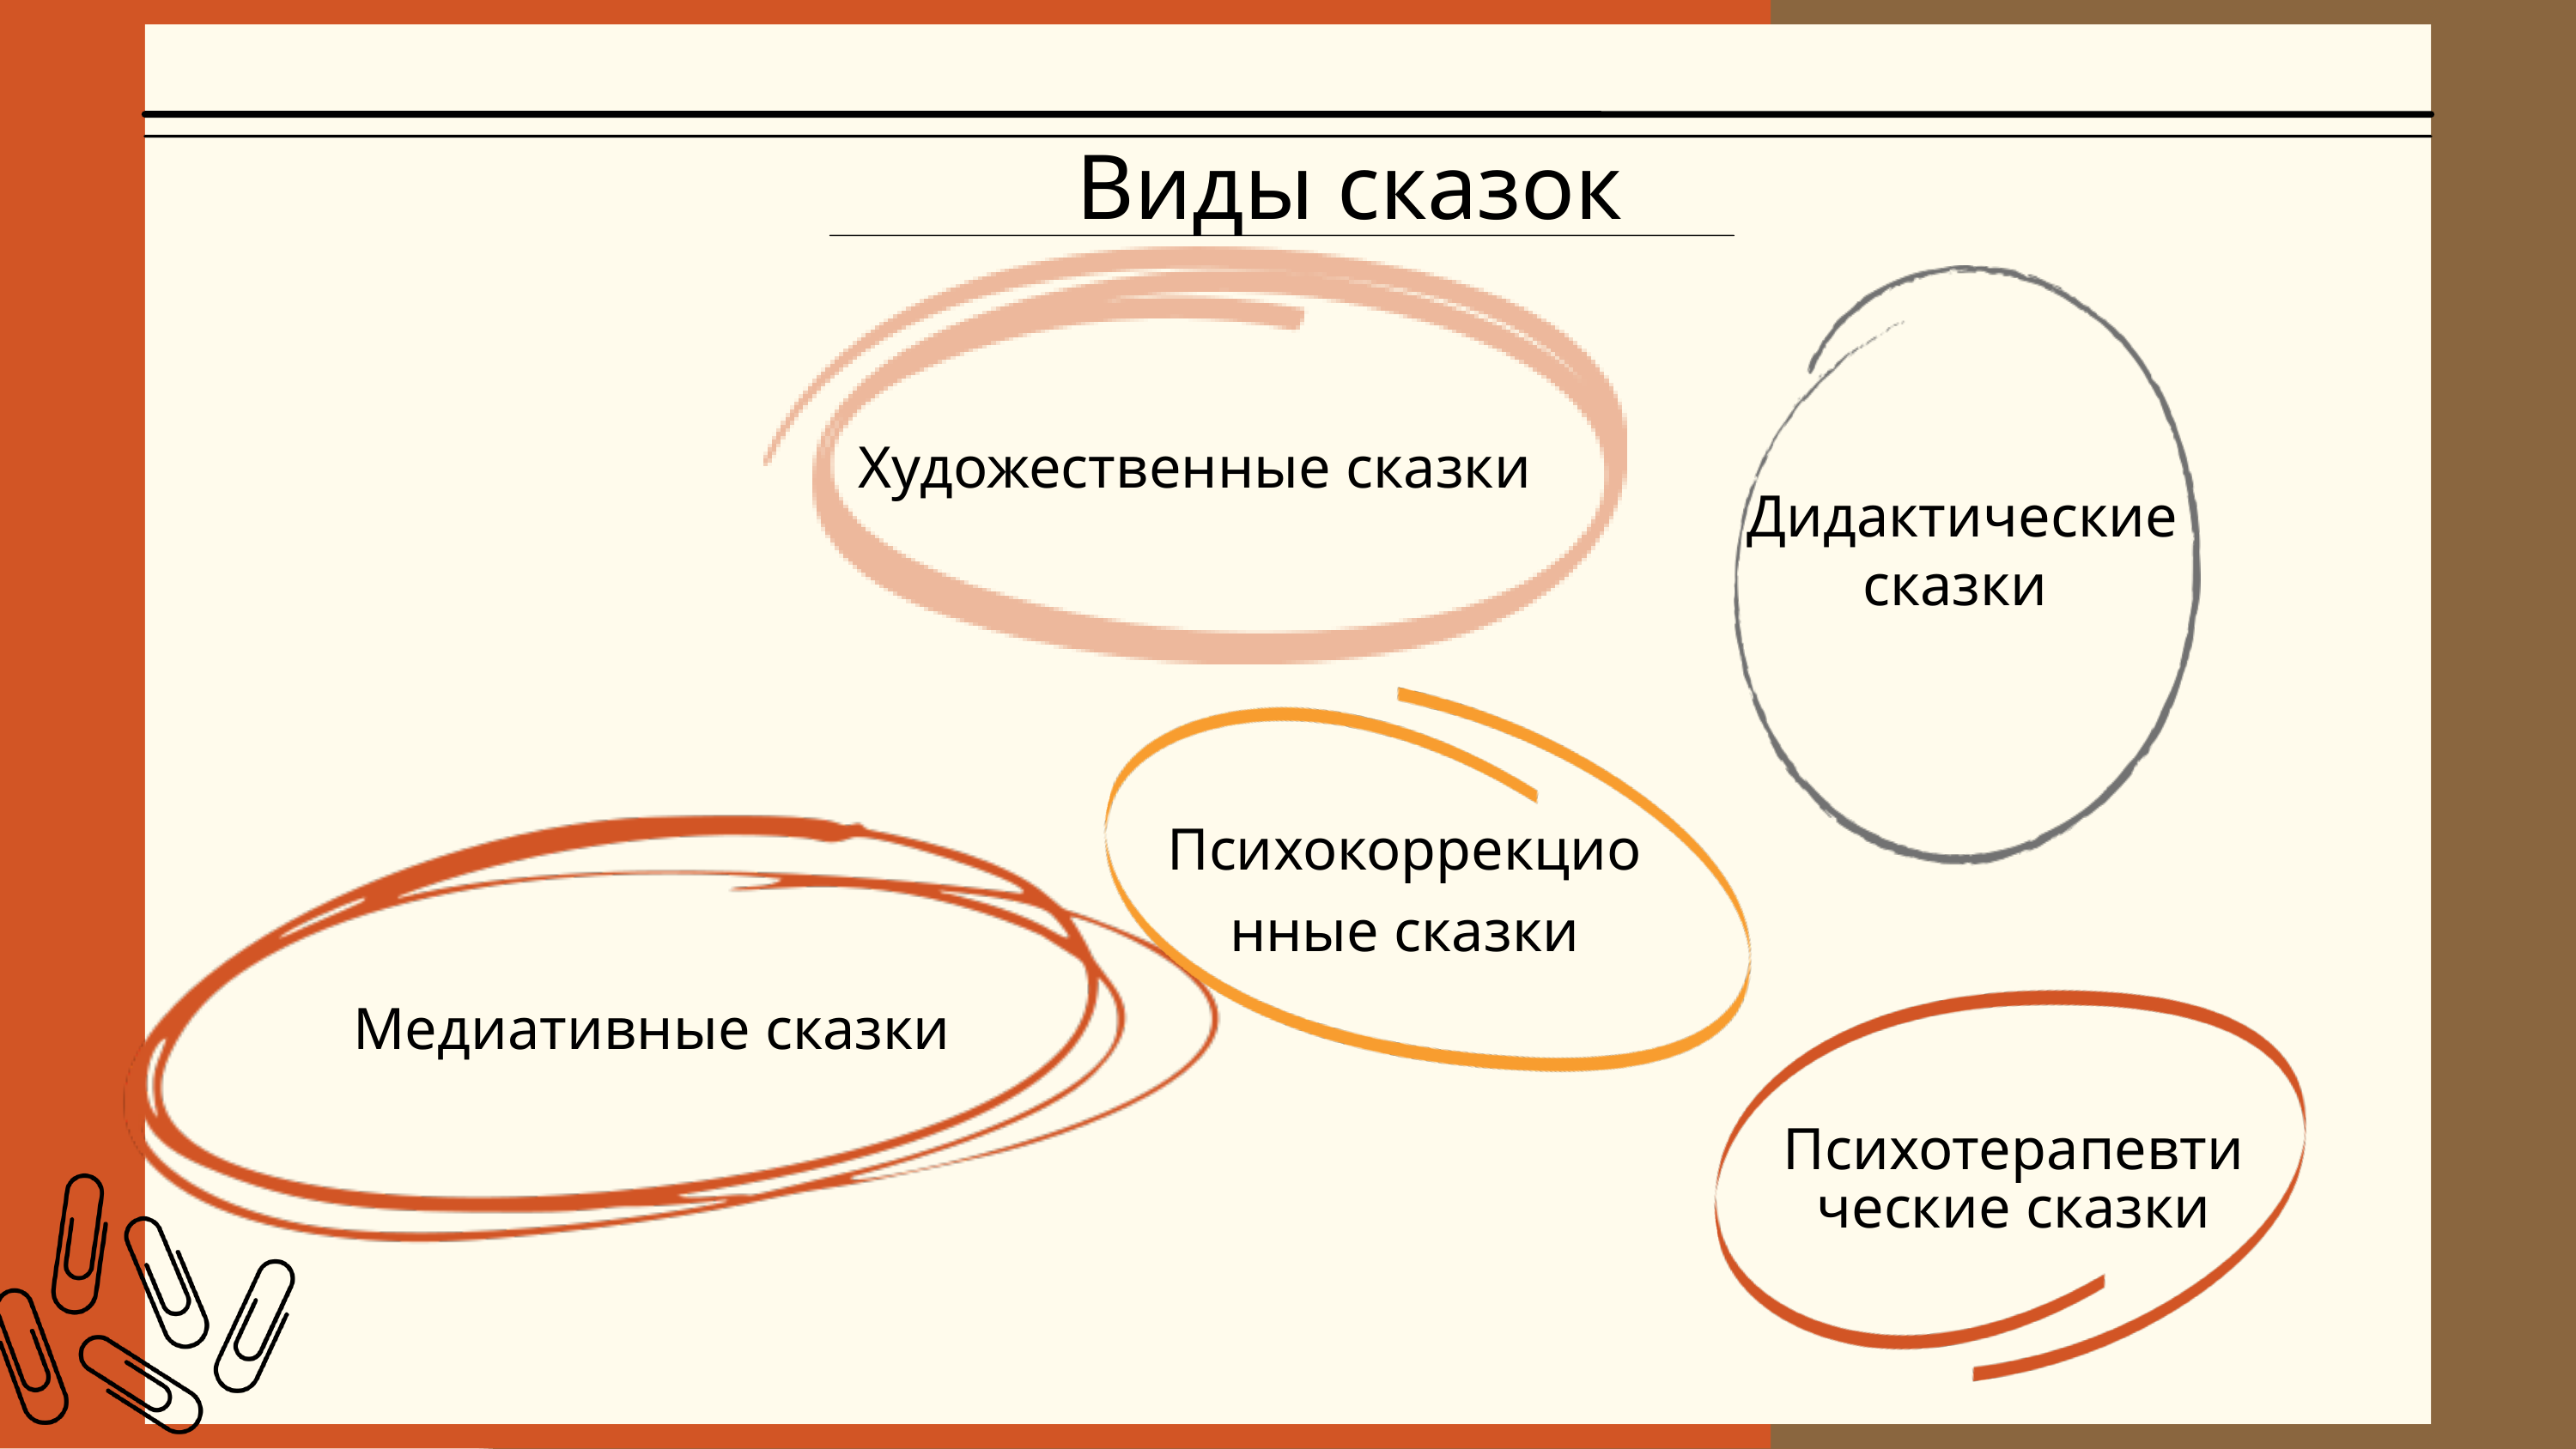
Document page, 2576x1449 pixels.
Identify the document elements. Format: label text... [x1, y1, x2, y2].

picture [0, 246, 2339, 1434]
text_box [144, 115, 2432, 136]
text_box Виды сказок [872, 129, 1827, 238]
text_box [1771, 0, 2576, 1449]
text_box [144, 136, 2432, 1424]
text_box [0, 1424, 1771, 1449]
text_box [144, 24, 2432, 114]
text_box [0, 0, 1771, 813]
